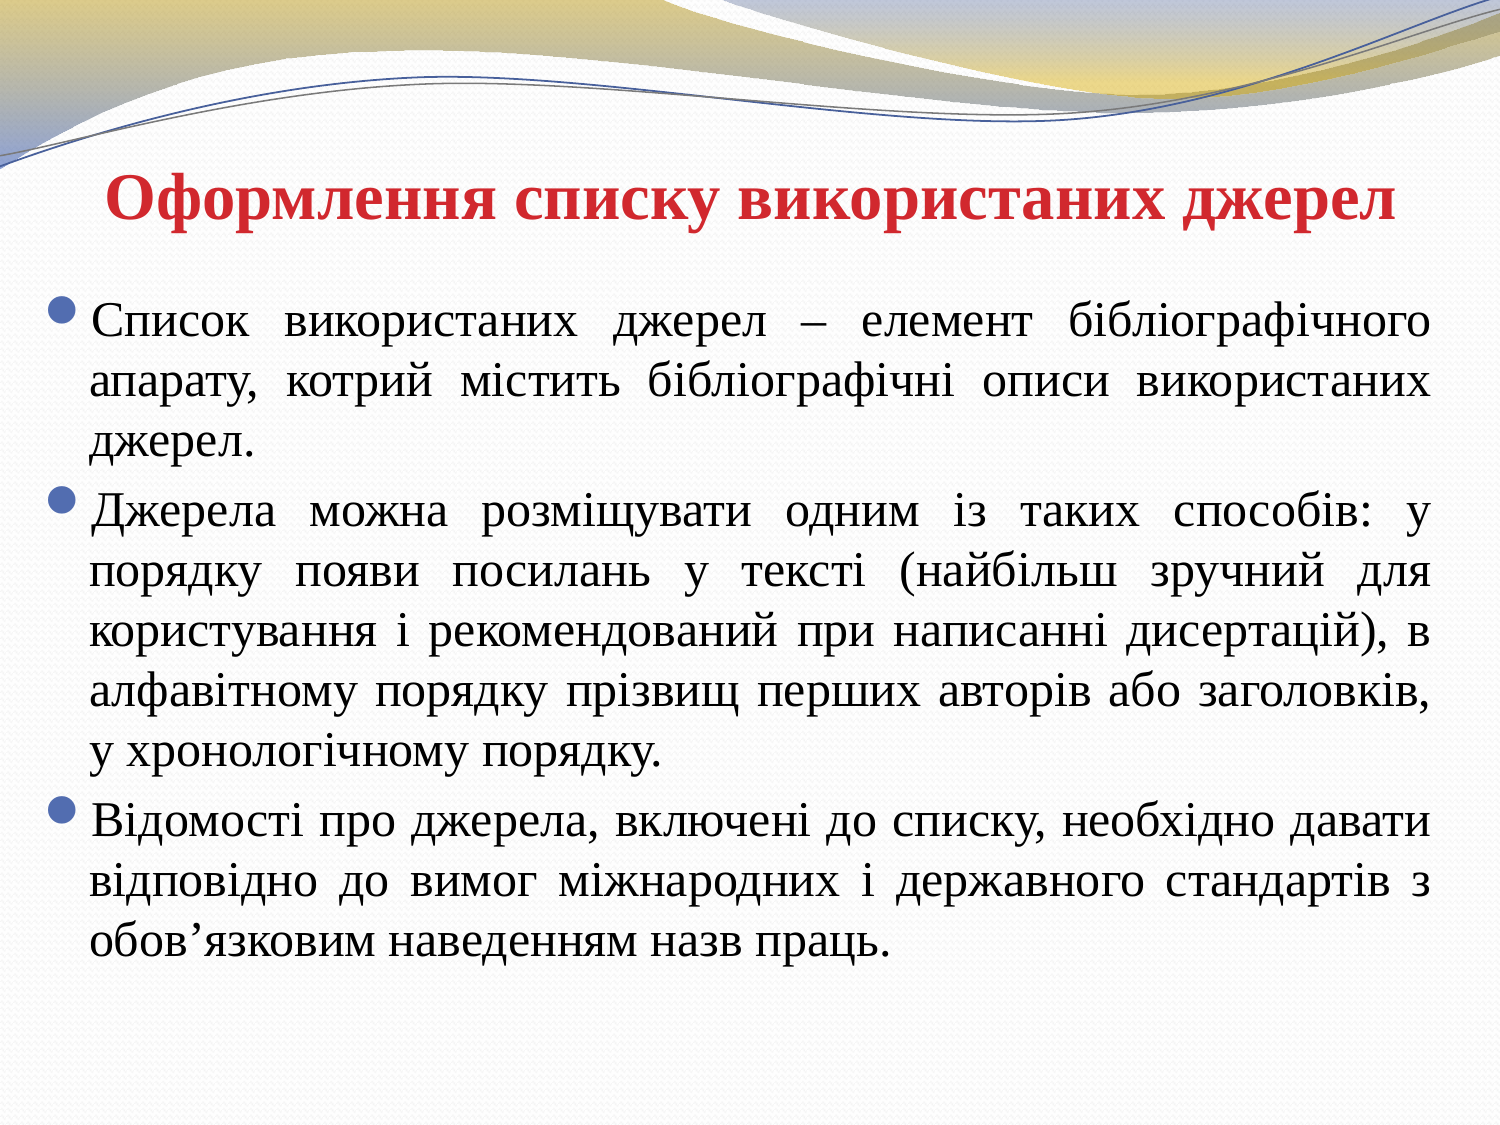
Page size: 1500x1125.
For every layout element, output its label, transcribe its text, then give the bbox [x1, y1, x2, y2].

list Список використаних джерел – елемент бібліографічного апарату, котрий містить бібліографічні описи використаних джерел. Джерела можна розміщувати одним із таких способів: у порядку появи посилань у тексті (найбільш зручний для користування і рекомендований при написанні дисертацій), в алфавітному порядку прізвищ перших авторів або заголовків, у хронологічному порядку. Відомості про джерела, включені до списку, необхідно давати відповідно до вимог міжнародних і державного стандартів з обов’язковим наведенням назв праць. [29, 278, 1447, 1079]
title Оформлення списку використаних джерел [76, 78, 1427, 278]
